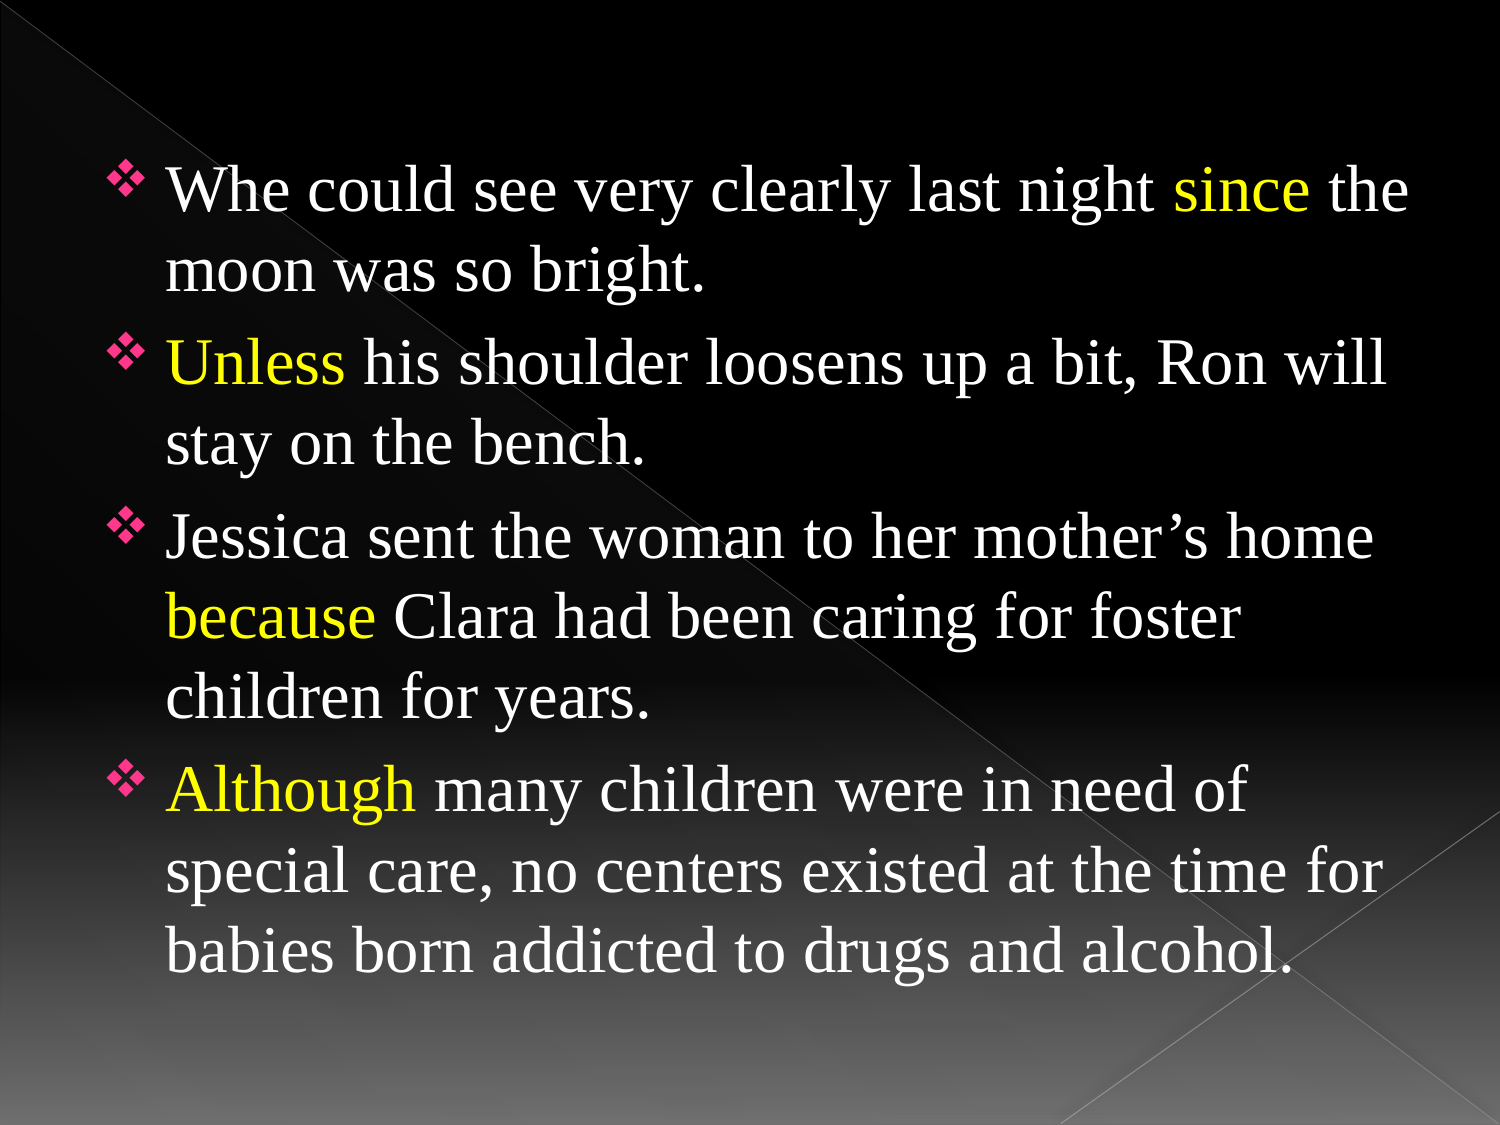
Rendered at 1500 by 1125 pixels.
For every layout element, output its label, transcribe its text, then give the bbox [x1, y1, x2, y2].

list Whe could see very clearly last night since the moon was so bright. Unless his shoulder loosens up a bit, Ron will stay on the bench. Jessica sent the woman to her mother’s home because Clara had been caring for foster children for years. Although many children were in need of special care, no centers existed at the time for babies born addicted to drugs and alcohol. [76, 137, 1427, 1024]
